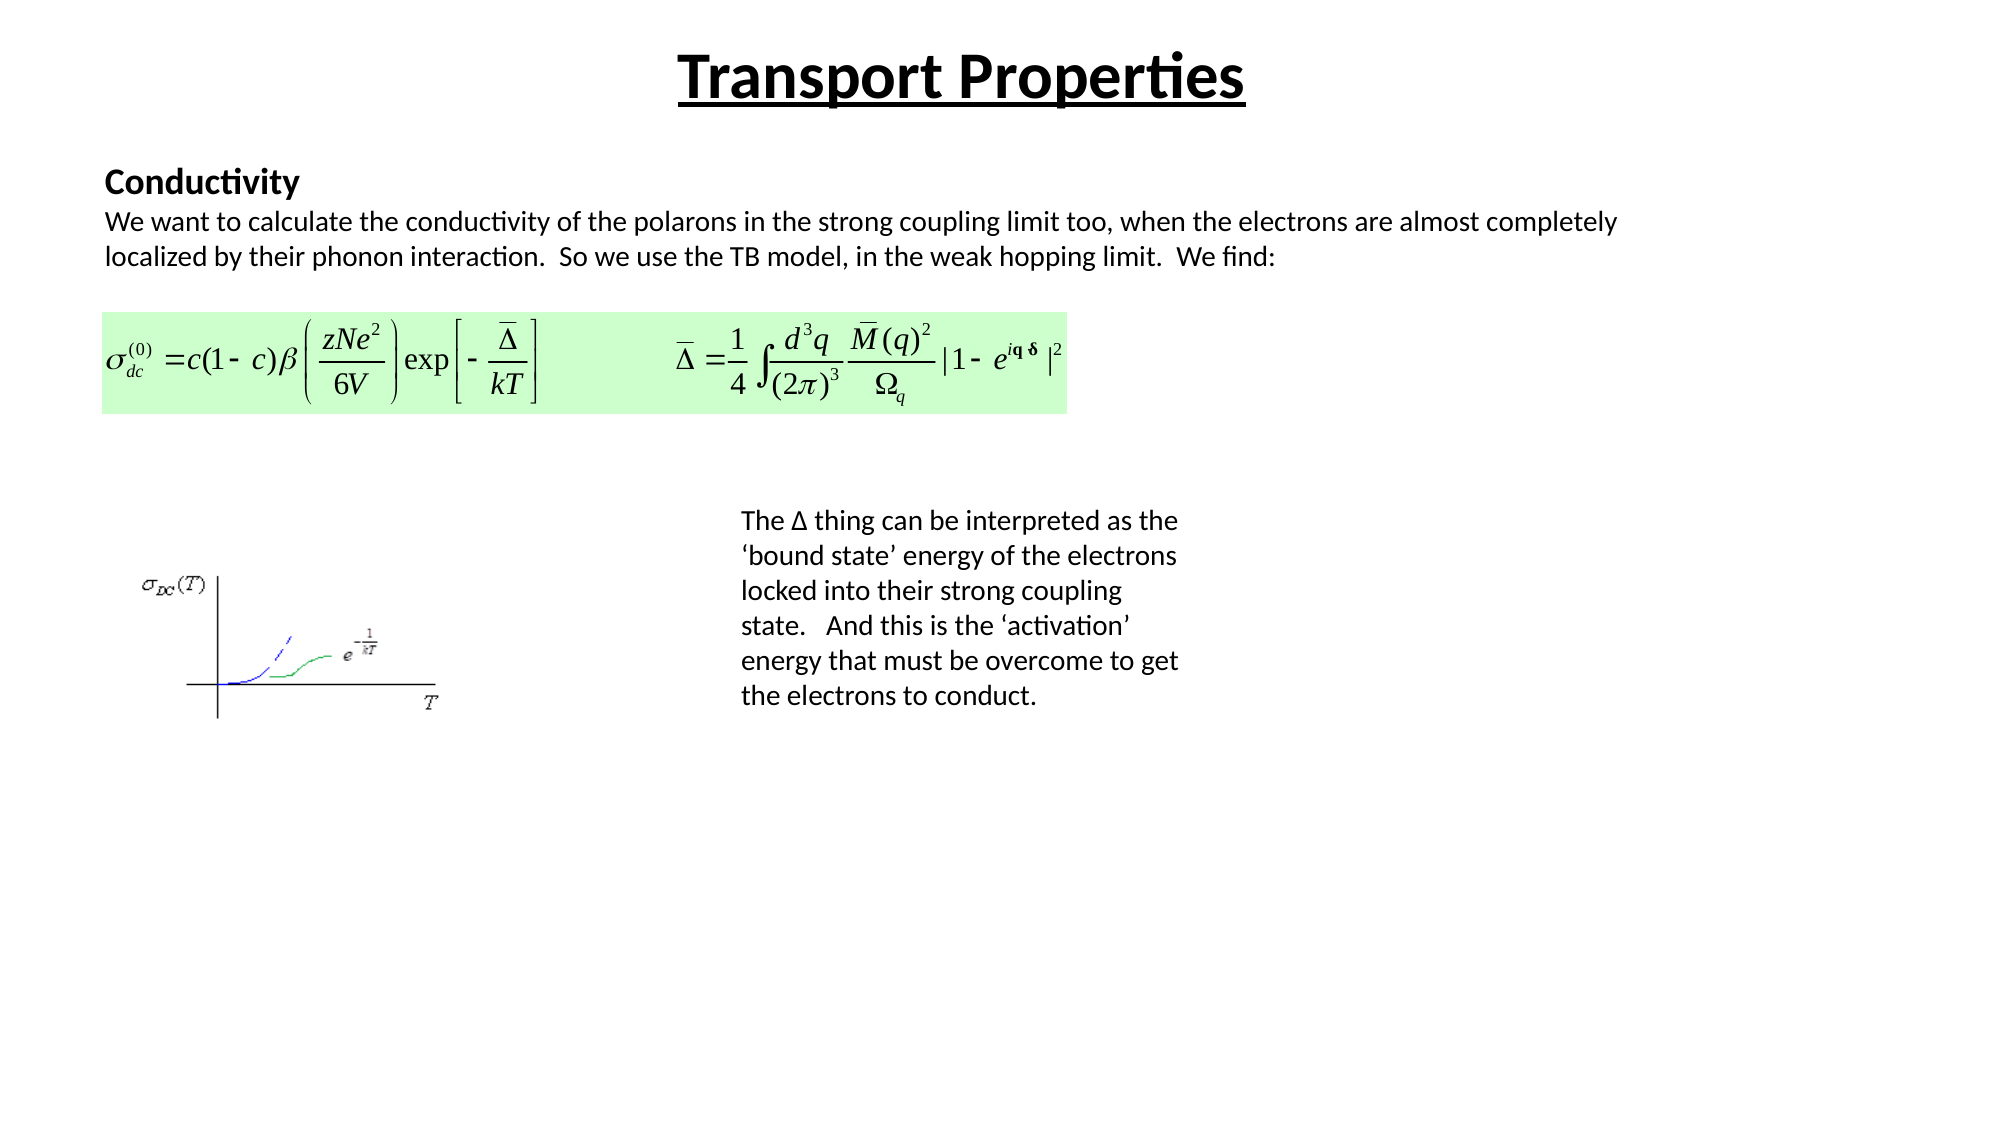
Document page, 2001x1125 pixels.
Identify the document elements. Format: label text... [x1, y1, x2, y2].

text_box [101, 311, 1067, 415]
text_box The Δ thing can be interpreted as the ‘bound state’ energy of the electrons locked into their strong coupling state. And this is the ‘activation’ energy that must be overcome to get the electrons to conduct. [726, 494, 1199, 719]
title Transport Properties [555, 19, 1369, 120]
text_box Conductivity We want to calculate the conductivity of the polarons in the strong coupling limit too, when the electrons are almost completely localized by their phonon interaction. So we use the TB model, in the weak hopping limit. We find: [89, 149, 1701, 280]
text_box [101, 494, 556, 770]
